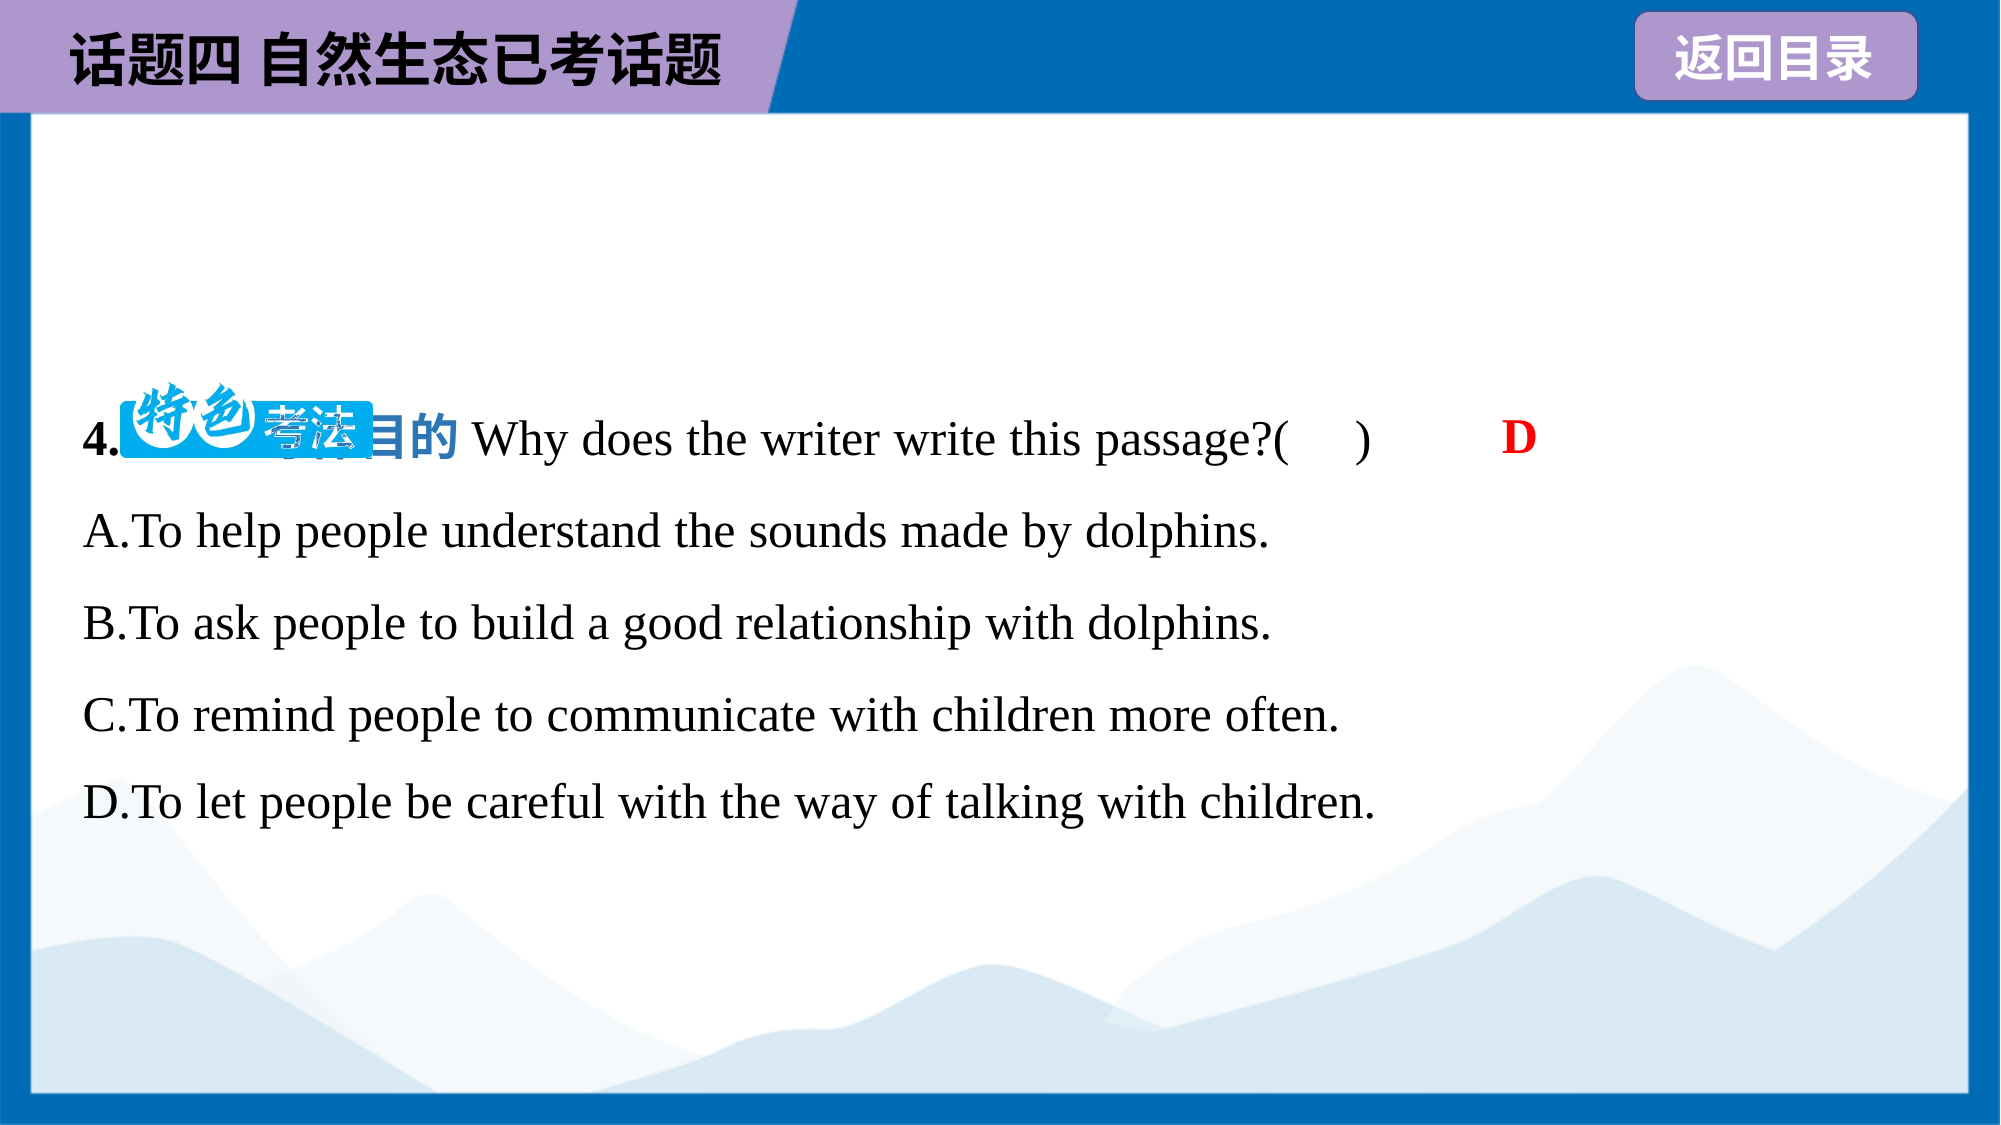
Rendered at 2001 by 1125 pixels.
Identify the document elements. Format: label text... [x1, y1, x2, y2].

text_box A.To help people understand the sounds made by dolphins. B.To ask people to build a good relationship with dolphins. C.To remind people to communicate with children more often. D.To let people be careful with the way of talking with children. [82, 466, 1917, 819]
text_box D [1483, 375, 1556, 455]
text_box 4. 写作目的Why does the writer write this passage?( ) [82, 377, 1917, 456]
picture [0, 0, 2000, 1125]
